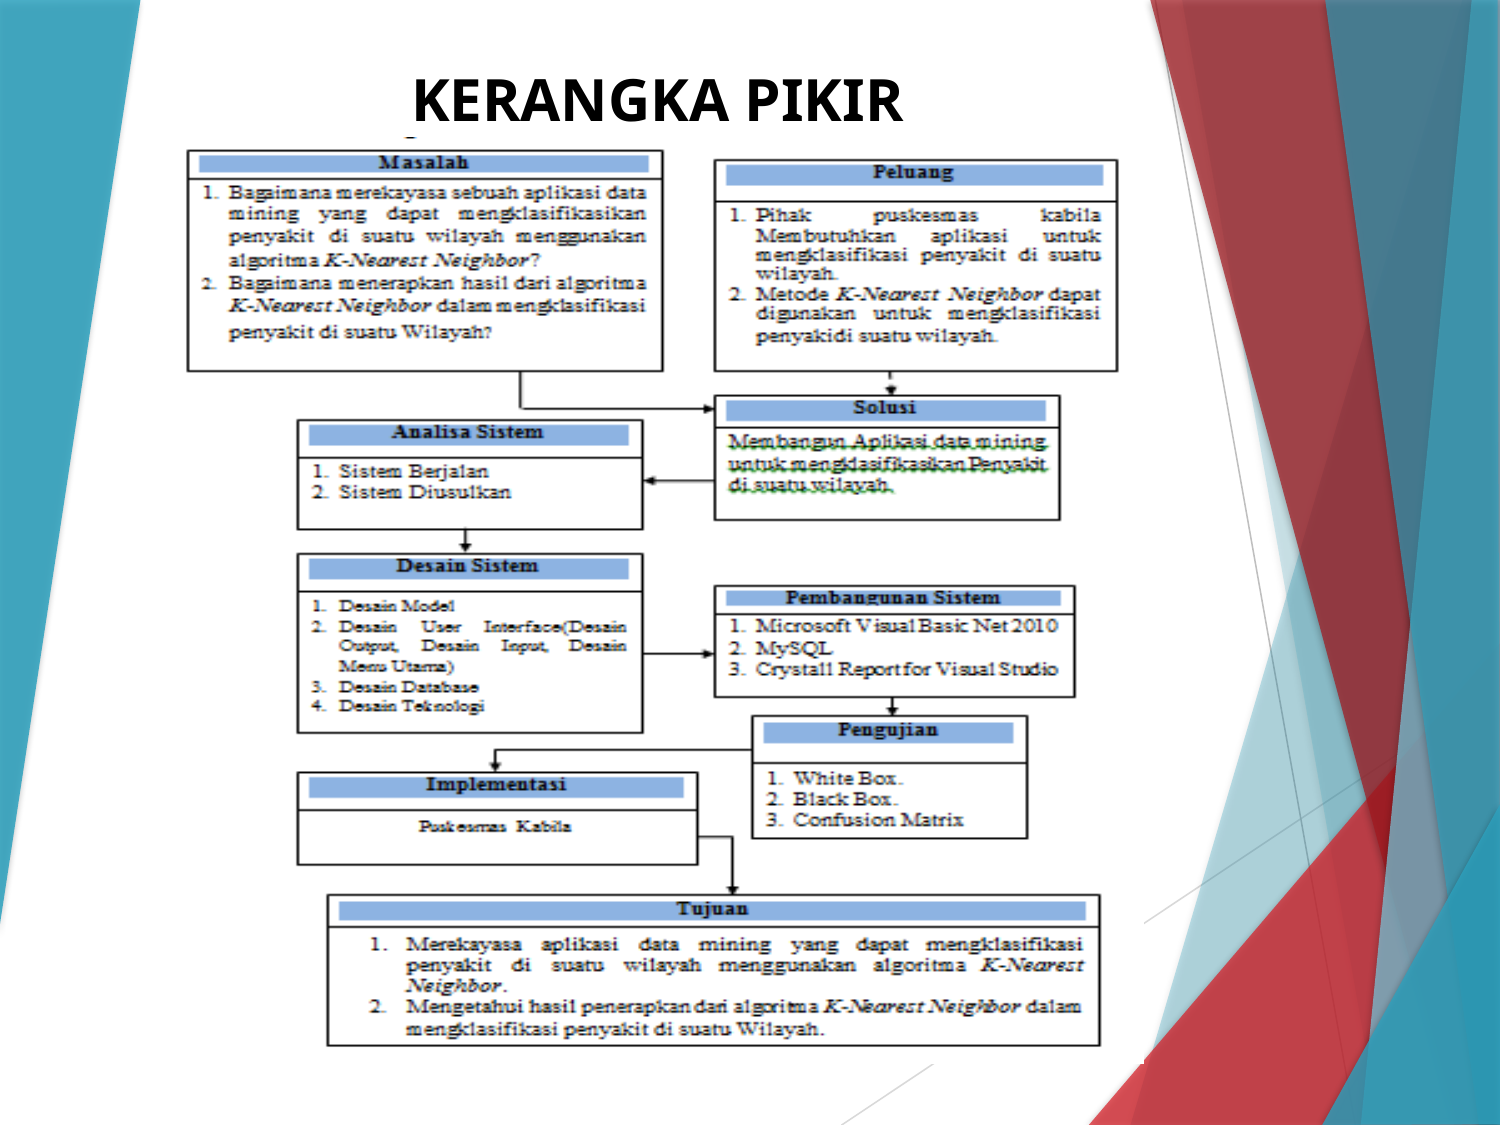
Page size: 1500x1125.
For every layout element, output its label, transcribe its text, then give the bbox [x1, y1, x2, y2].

subtitle KERANGKA PIKIR [179, 1072, 1136, 1125]
subtitle KERANGKA PIKIR [179, 0, 1136, 136]
picture [165, 137, 1145, 1064]
